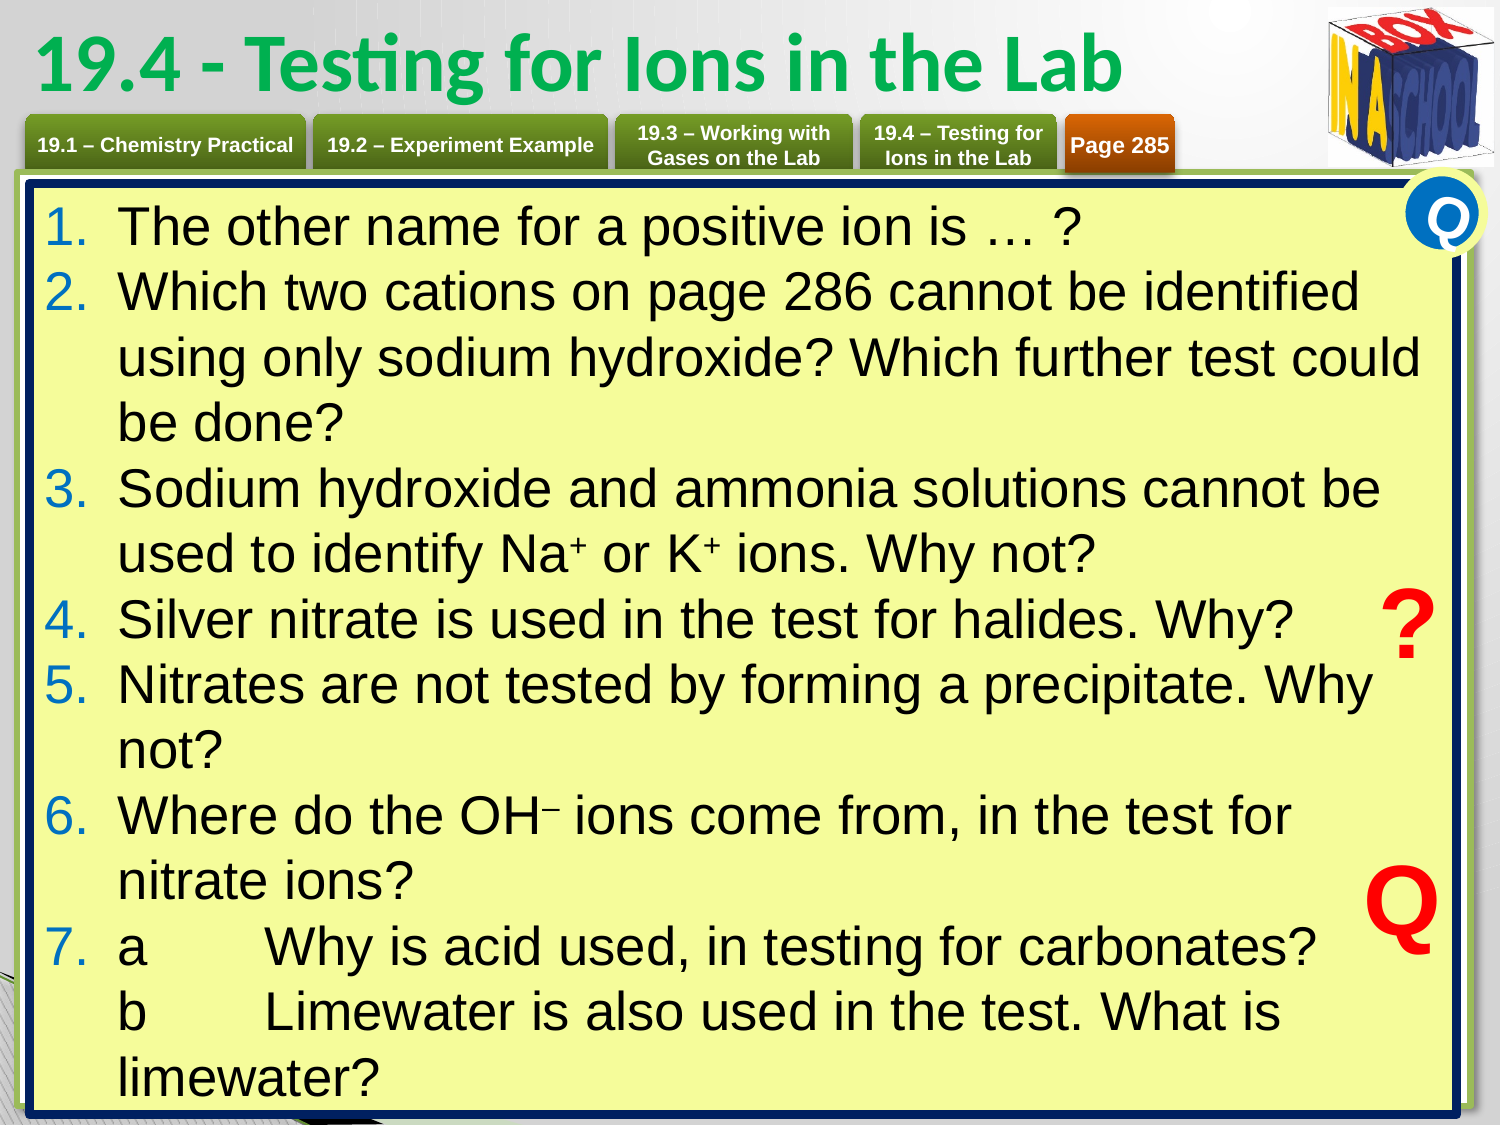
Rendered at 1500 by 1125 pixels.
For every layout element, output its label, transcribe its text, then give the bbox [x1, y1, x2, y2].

picture [1328, 7, 1495, 167]
text_box Q [1349, 827, 1457, 963]
text_box Q [1396, 167, 1488, 259]
title 19.4 - Testing for Ions in the Lab [17, 7, 1258, 110]
picture [283, 1115, 303, 1125]
text_box Page 285 [1064, 113, 1176, 173]
text_box ? [1364, 550, 1459, 686]
text_box The other name for a positive ion is … ? Which two cations on page 286 cannot be identified using only sodium hydroxide? Which further test could be done? Sodium hydroxide and ammonia solutions cannot be used to identify Na+ or K+ ions. Why not? Silver nitrate is used in the test for halides. Why? Nitrates are not tested by forming a precipitate. Why not? Where do the OH– ions come from, in the test for nitrate ions? a Why is acid used, in testing for carbonates? b Limewater is also used in the test. What is limewater? [29, 183, 1457, 1115]
